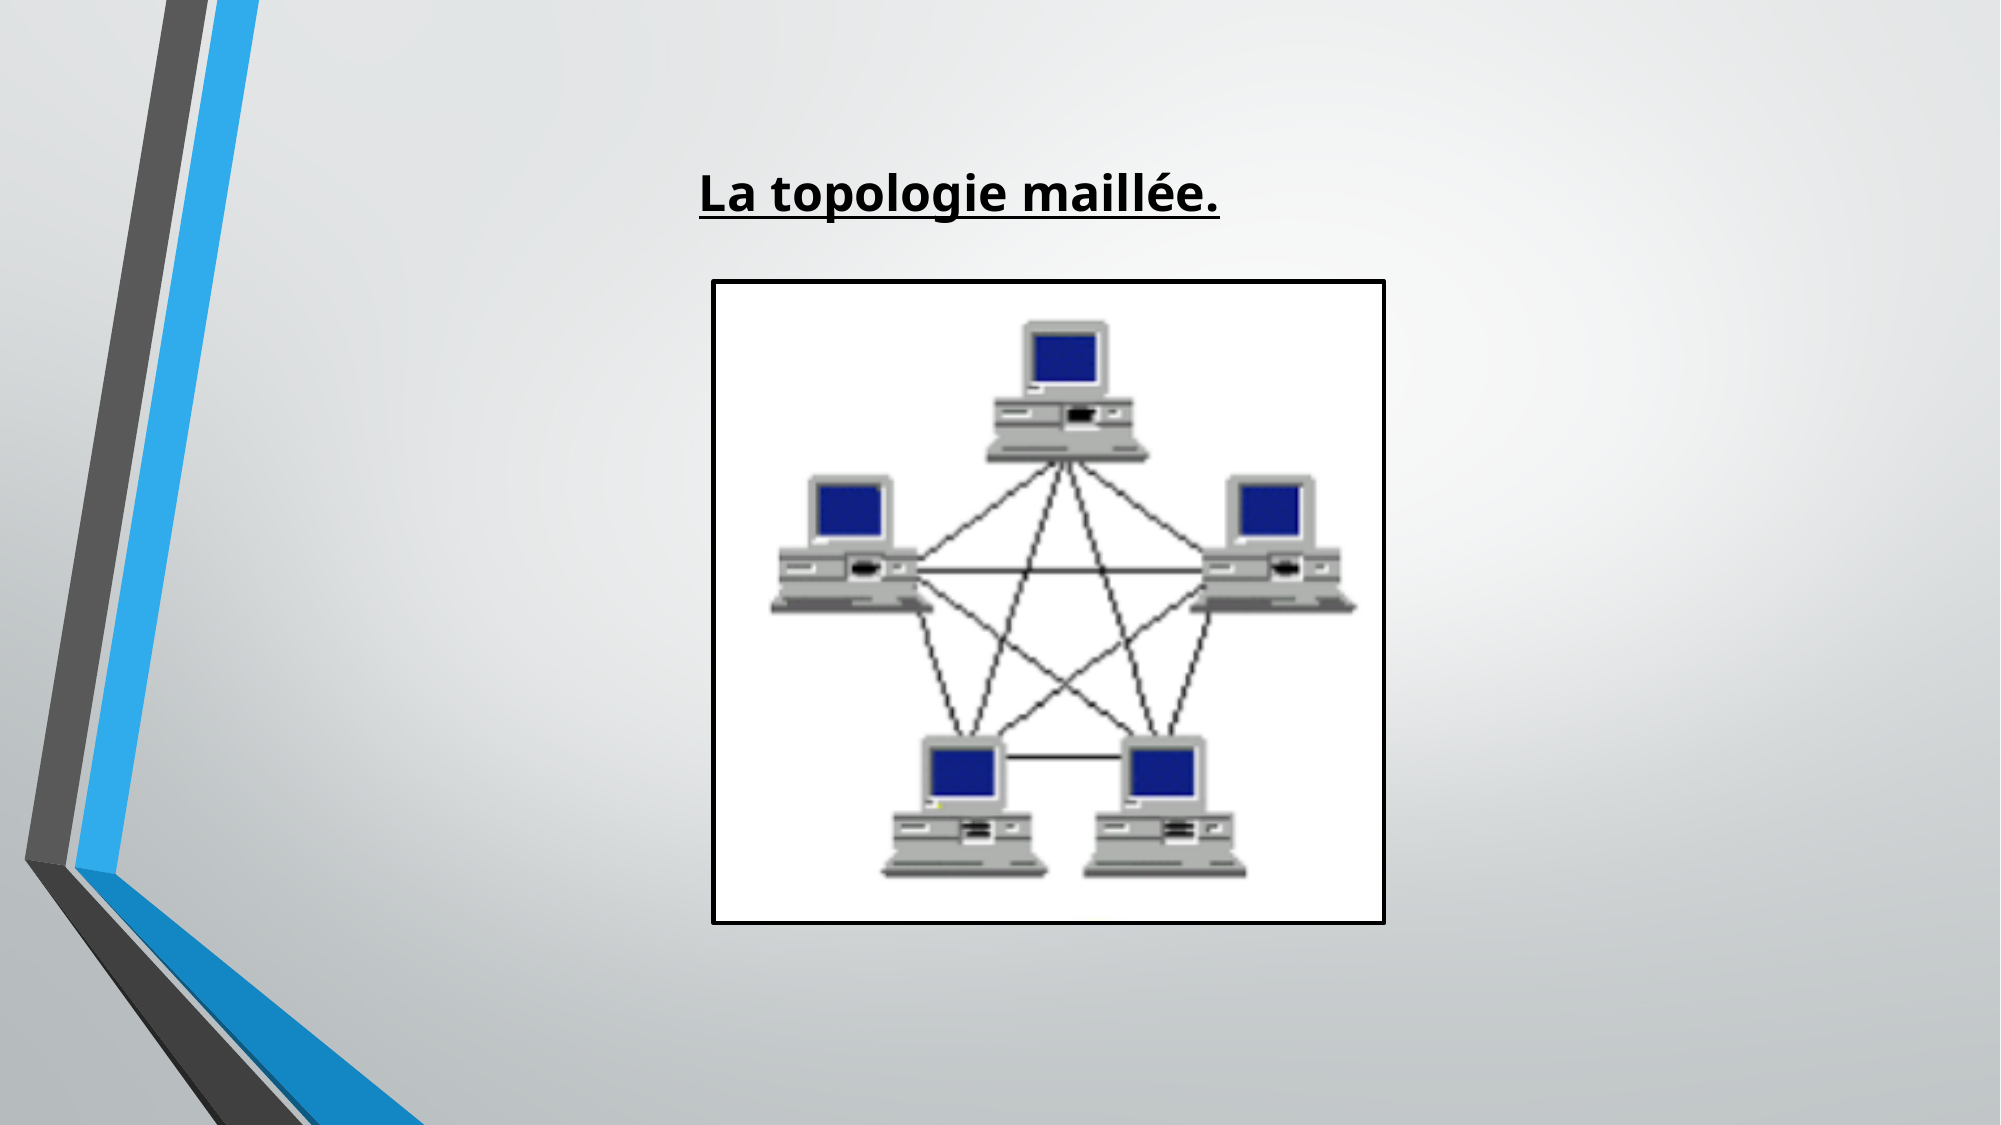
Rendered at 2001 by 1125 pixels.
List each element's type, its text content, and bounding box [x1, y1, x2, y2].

text_box La topologie maillée. [684, 154, 1235, 230]
picture [715, 283, 1382, 921]
